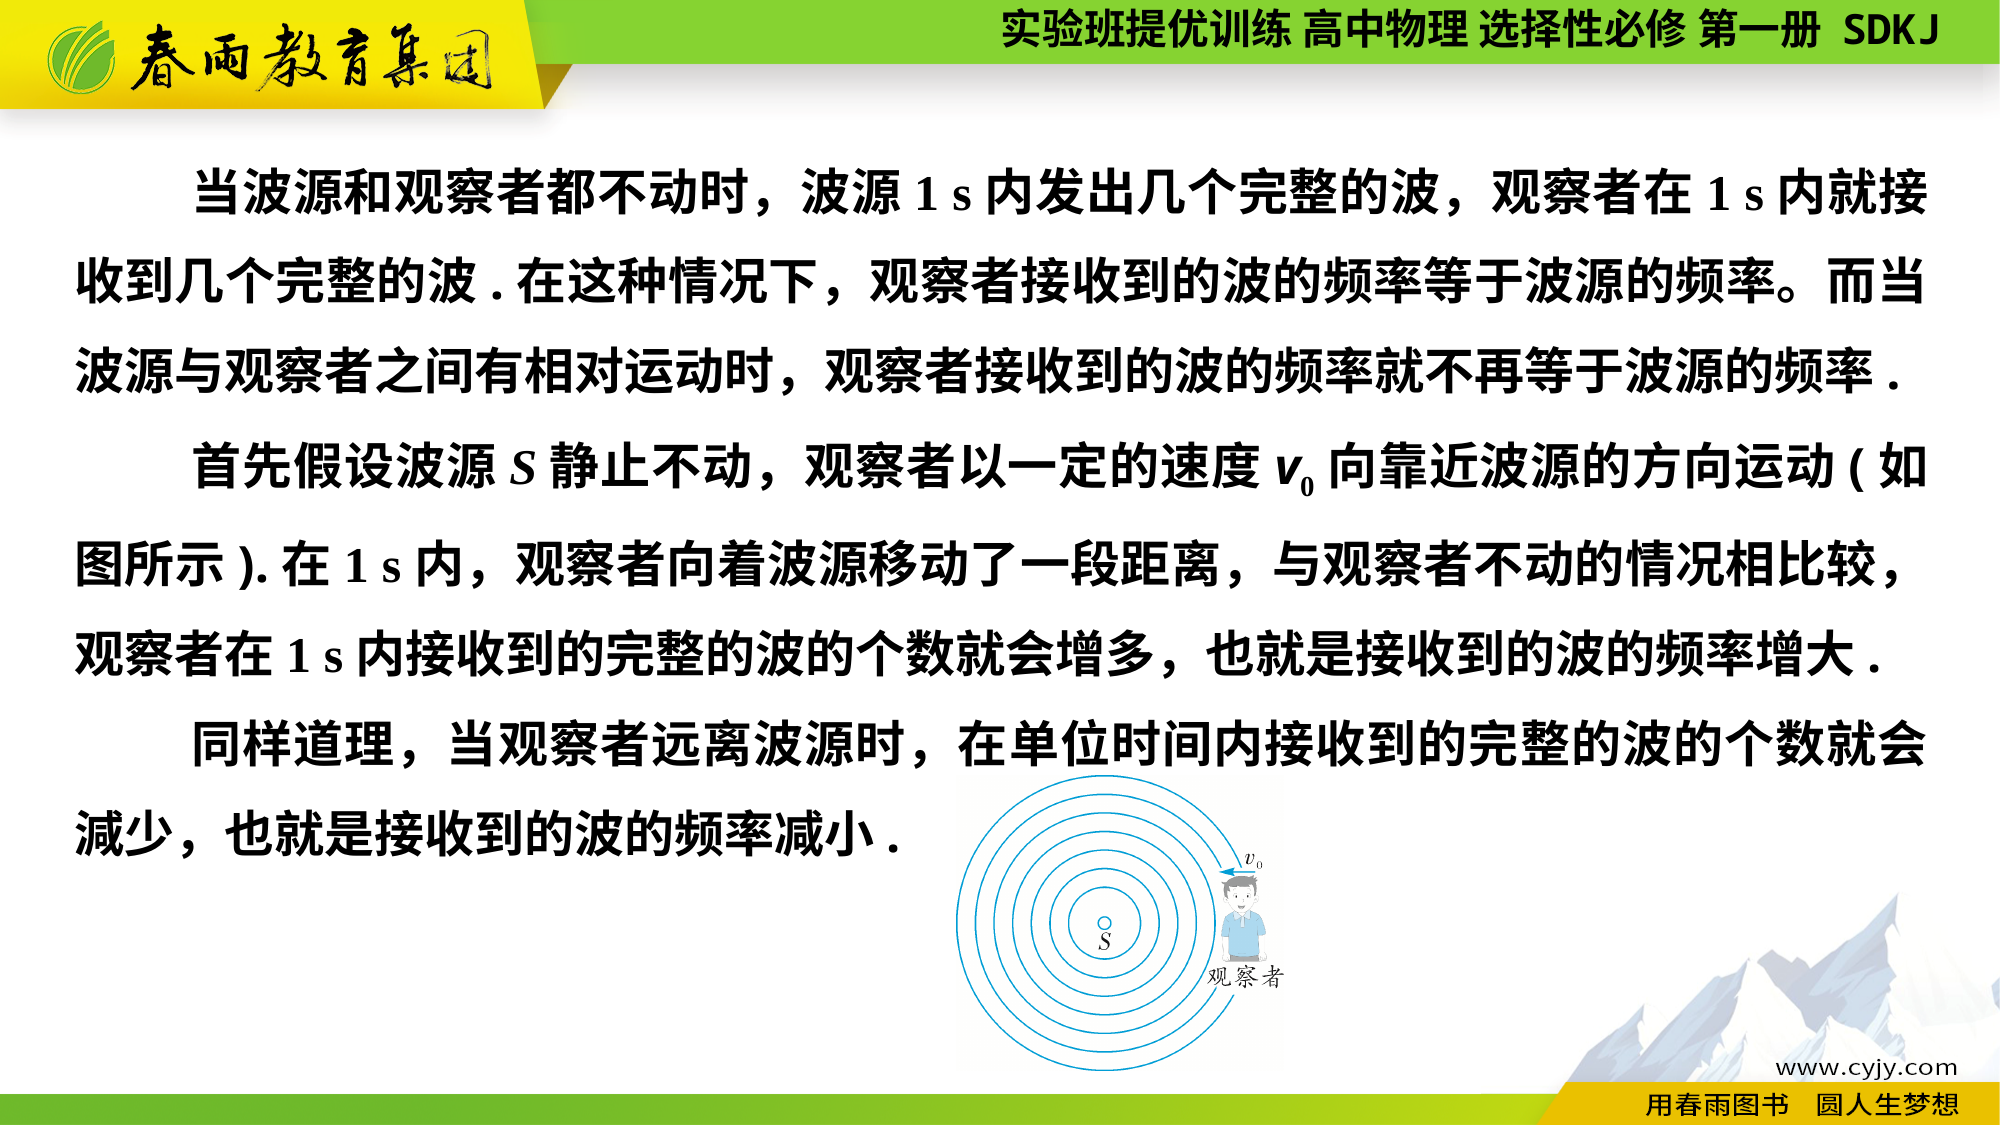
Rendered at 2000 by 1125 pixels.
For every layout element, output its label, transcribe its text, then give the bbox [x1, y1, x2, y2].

picture [0, 0, 2000, 1125]
list 当波源和观察者都不动时，波源1 s内发出几个完整的波，观察者在1 s内就接收到几个完整的波.在这种情况下，观察者接收到的波的频率等于波源的频率。而当波源与观察者之间有相对运动时，观察者接收到的波的频率就不再等于波源的频率. 首先假设波源S静止不动，观察者以一定的速度v0向靠近波源的方向运动(如图所示).在1 s内，观察者向着波源移动了一段距离，与观察者不动的情况相比较，观察者在1 s内接收到的完整的波的个数就会增多，也就是接收到的波的频率增大. 同样道理，当观察者远离波源时，在单位时间内接收到的完整的波的个数就会減少，也就是接收到的波的频率减小. [59, 122, 1944, 865]
